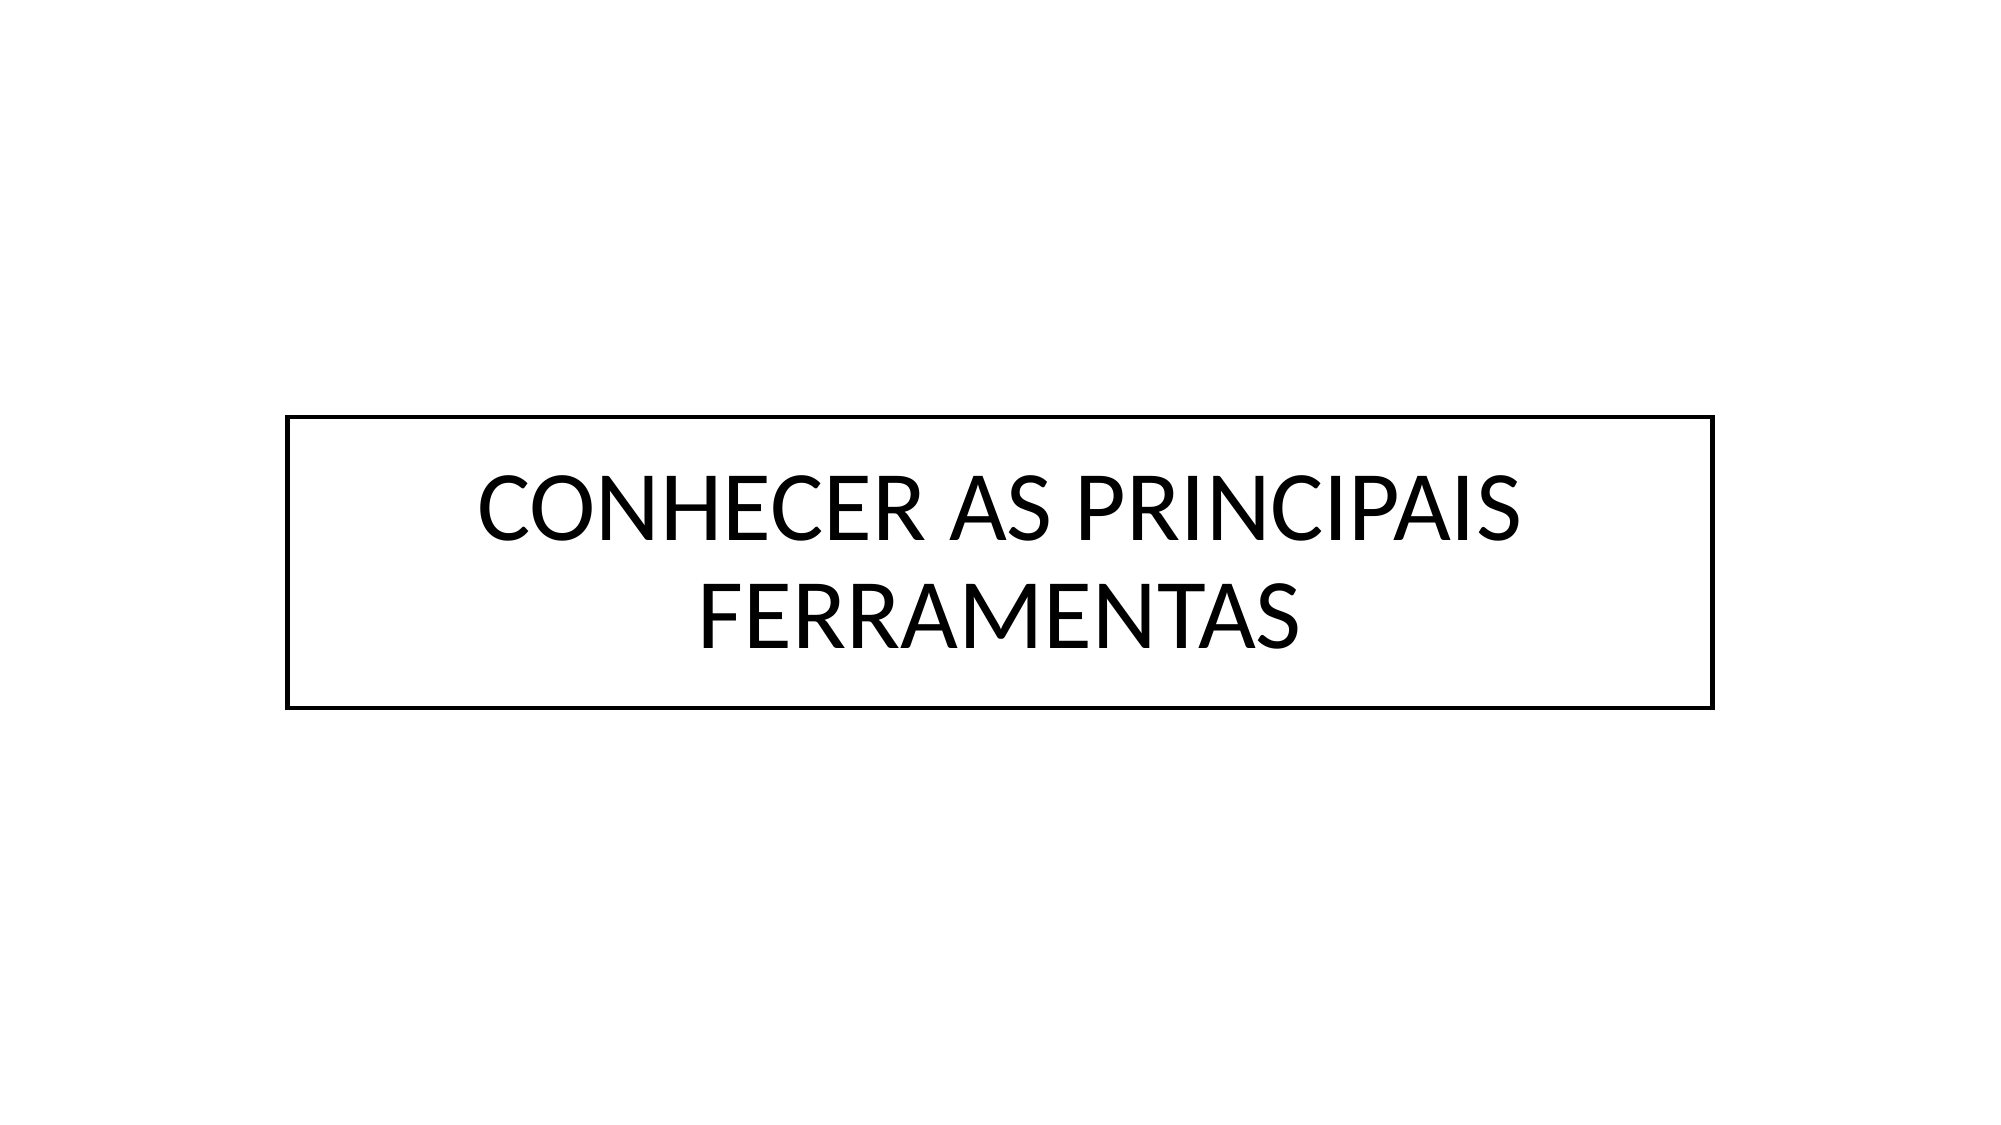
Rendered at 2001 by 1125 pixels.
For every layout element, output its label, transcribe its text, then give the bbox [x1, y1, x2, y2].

title CONHECER AS PRINCIPAIS FERRAMENTAS [287, 417, 1713, 708]
